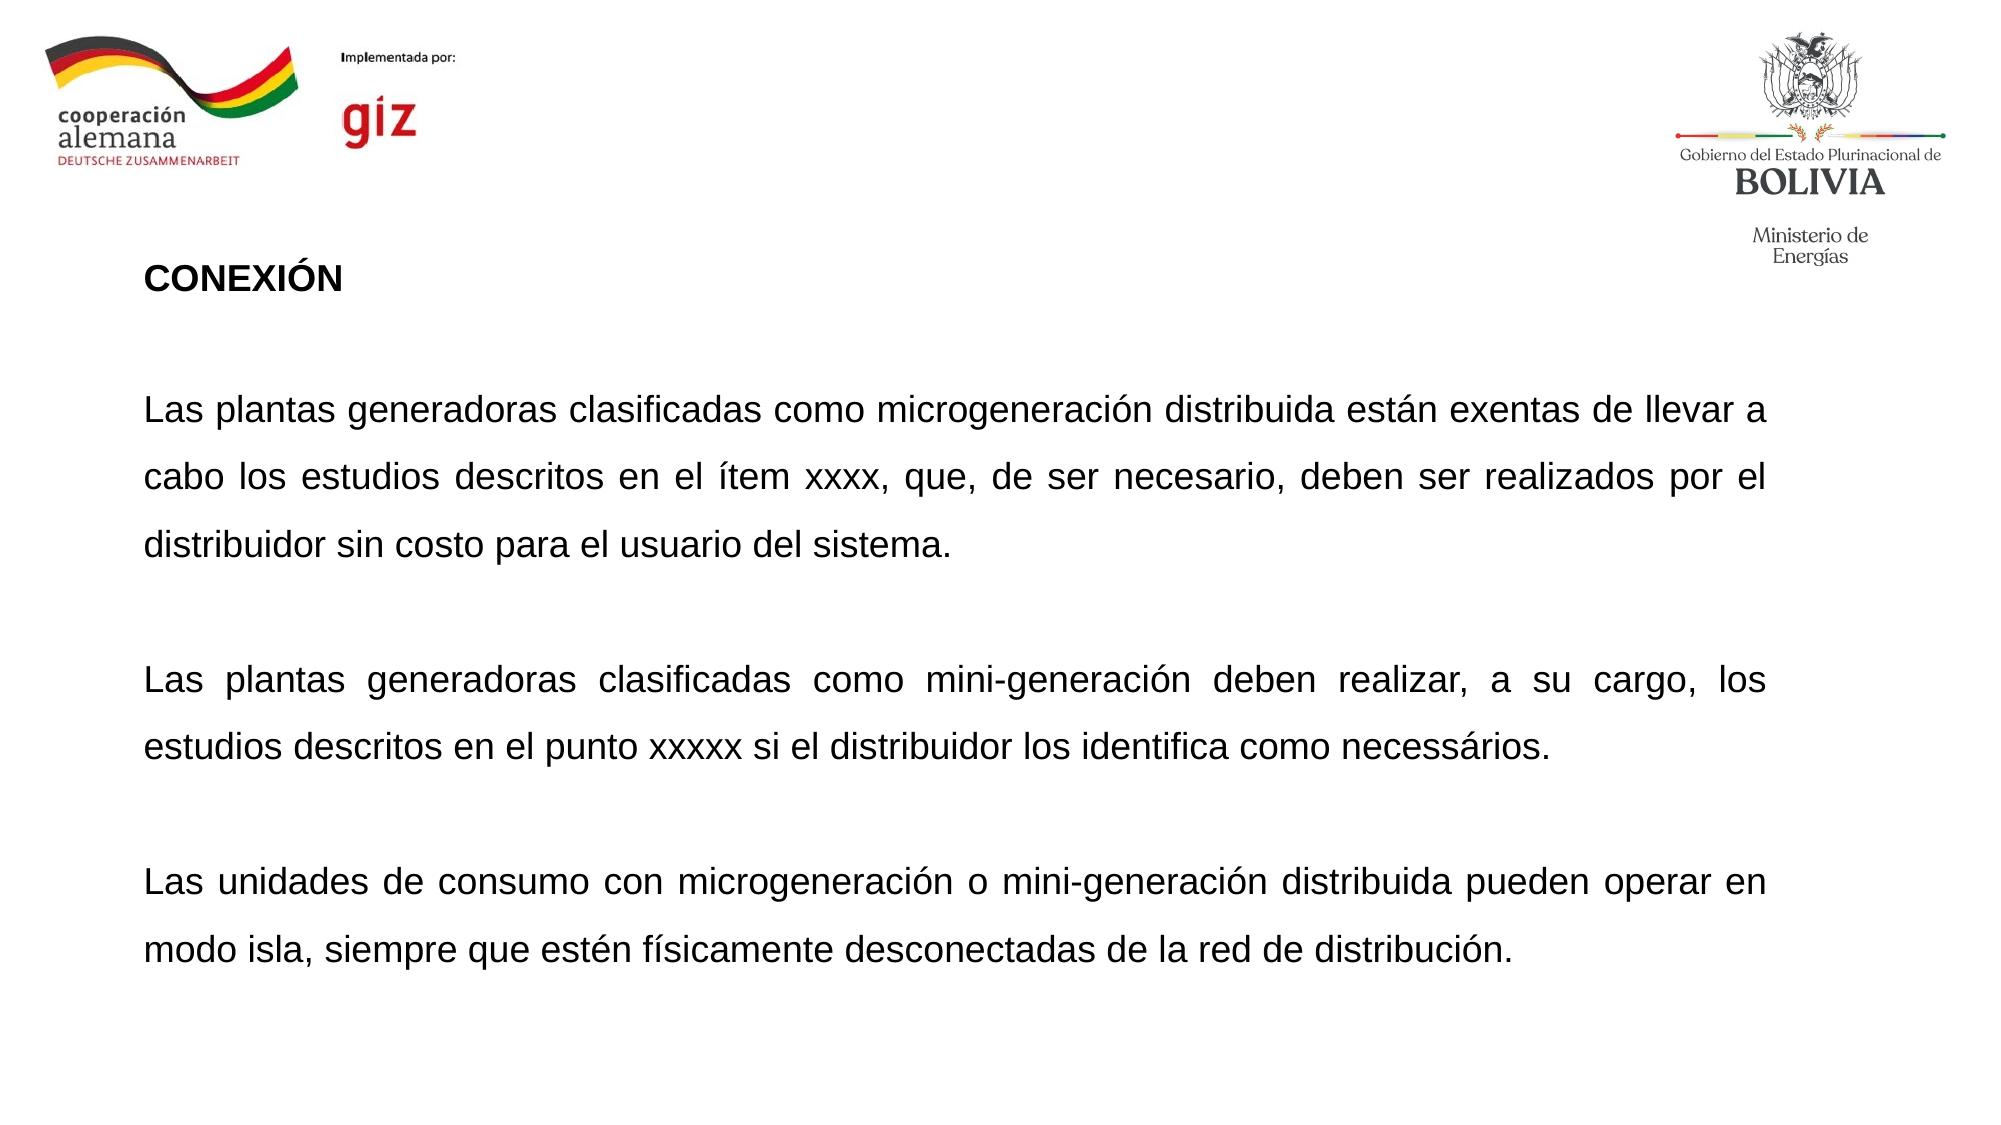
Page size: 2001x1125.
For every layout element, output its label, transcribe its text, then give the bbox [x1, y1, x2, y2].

text_box Las plantas generadoras clasificadas como microgeneración distribuida están exentas de llevar a cabo los estudios descritos en el ítem xxxx, que, de ser necesario, deben ser realizados por el distribuidor sin costo para el usuario del sistema. Las plantas generadoras clasificadas como mini-generación deben realizar, a su cargo, los estudios descritos en el punto xxxxx si el distribuidor los identifica como necessários. Las unidades de consumo con microgeneración o mini-generación distribuida pueden operar en modo isla, siempre que estén físicamente desconectadas de la red de distribución. [128, 355, 1782, 1045]
picture [16, 0, 483, 199]
picture [1643, 0, 1978, 296]
text_box CONEXIÓN [128, 246, 718, 307]
